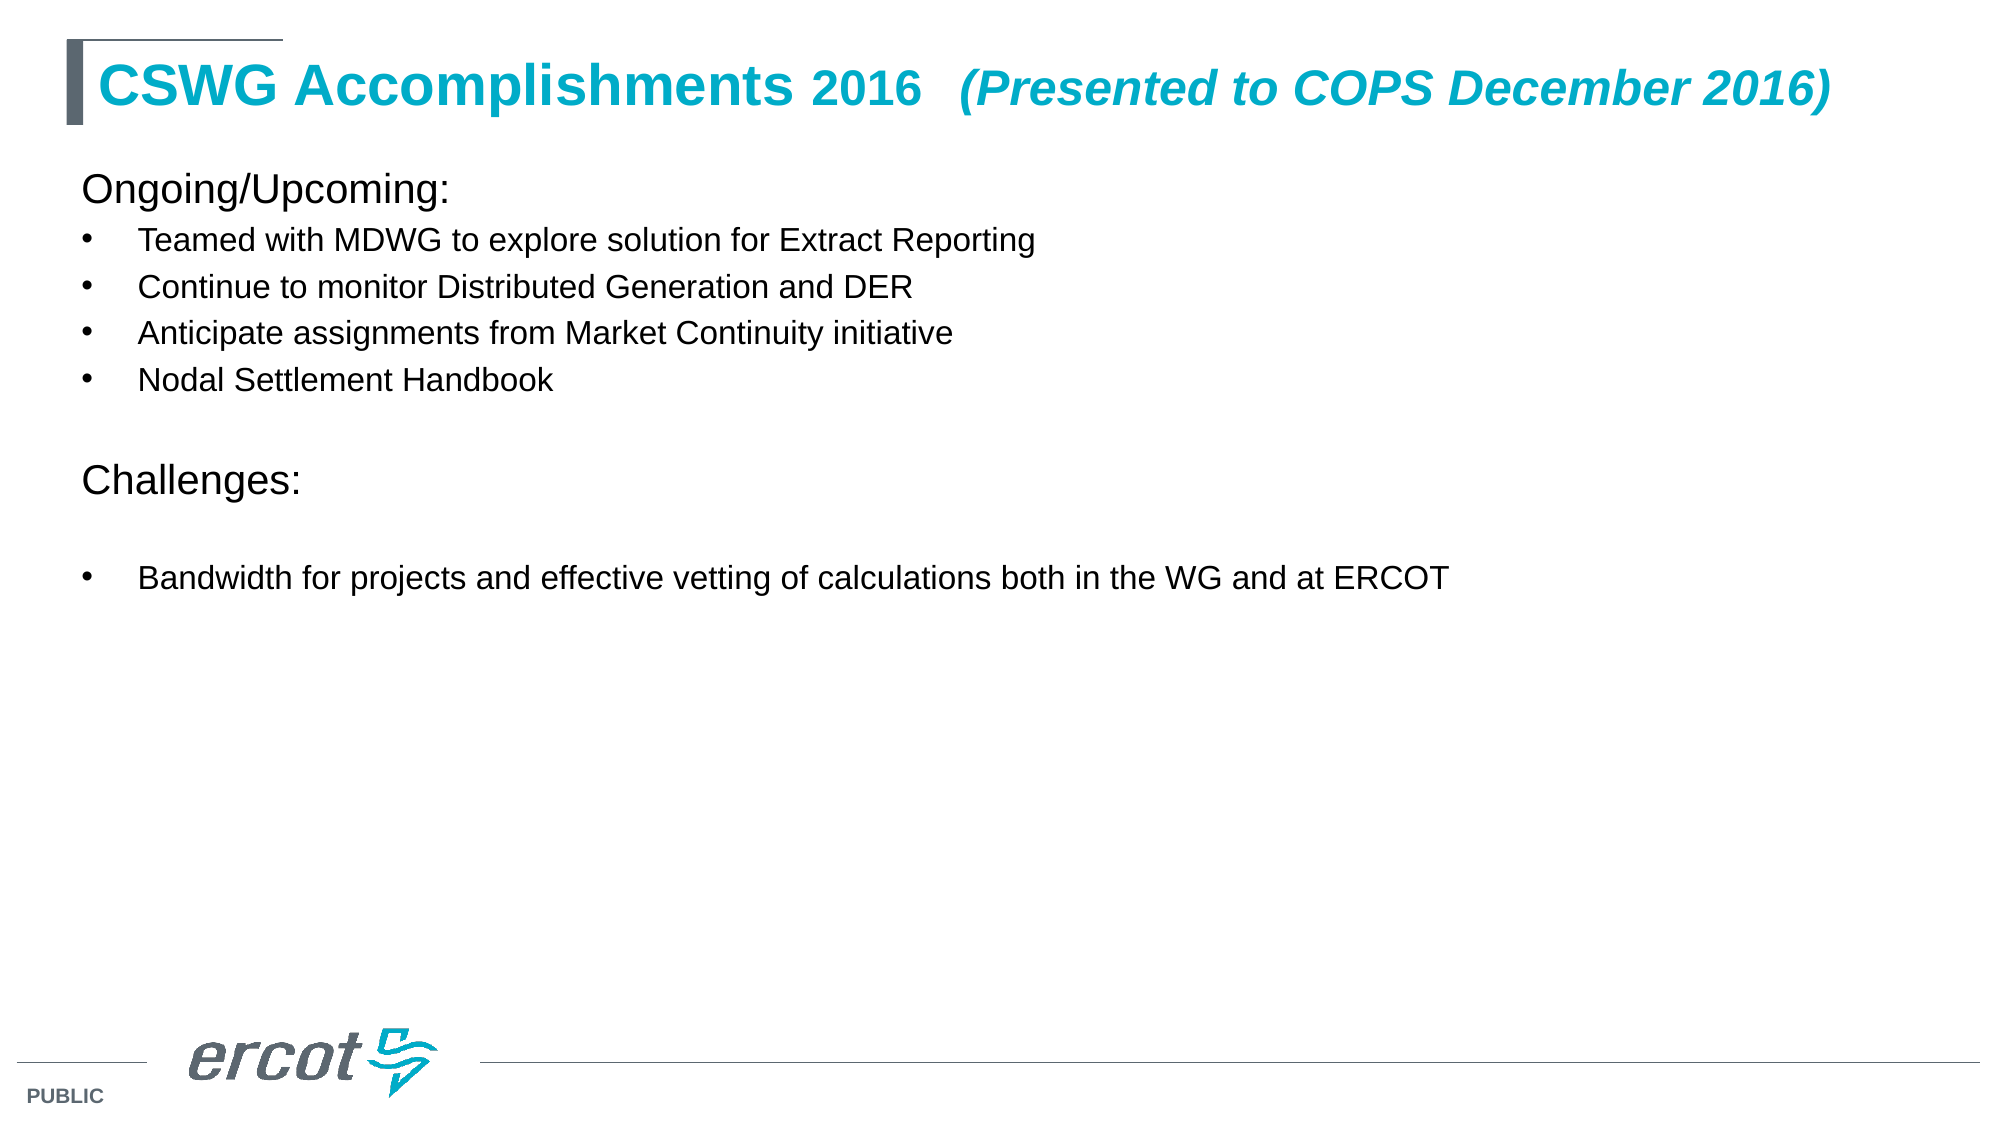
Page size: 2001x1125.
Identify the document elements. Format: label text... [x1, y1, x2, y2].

list Ongoing/Upcoming: Teamed with MDWG to explore solution for Extract Reporting Continue to monitor Distributed Generation and DER Anticipate assignments from Market Continuity initiative Nodal Settlement Handbook Challenges: Bandwidth for projects and effective vetting of calculations both in the WG and at ERCOT [66, 154, 1934, 972]
picture [183, 1024, 442, 1100]
title CSWG Accomplishments 2016 (Presented to COPS December 2016) [83, 39, 1934, 154]
